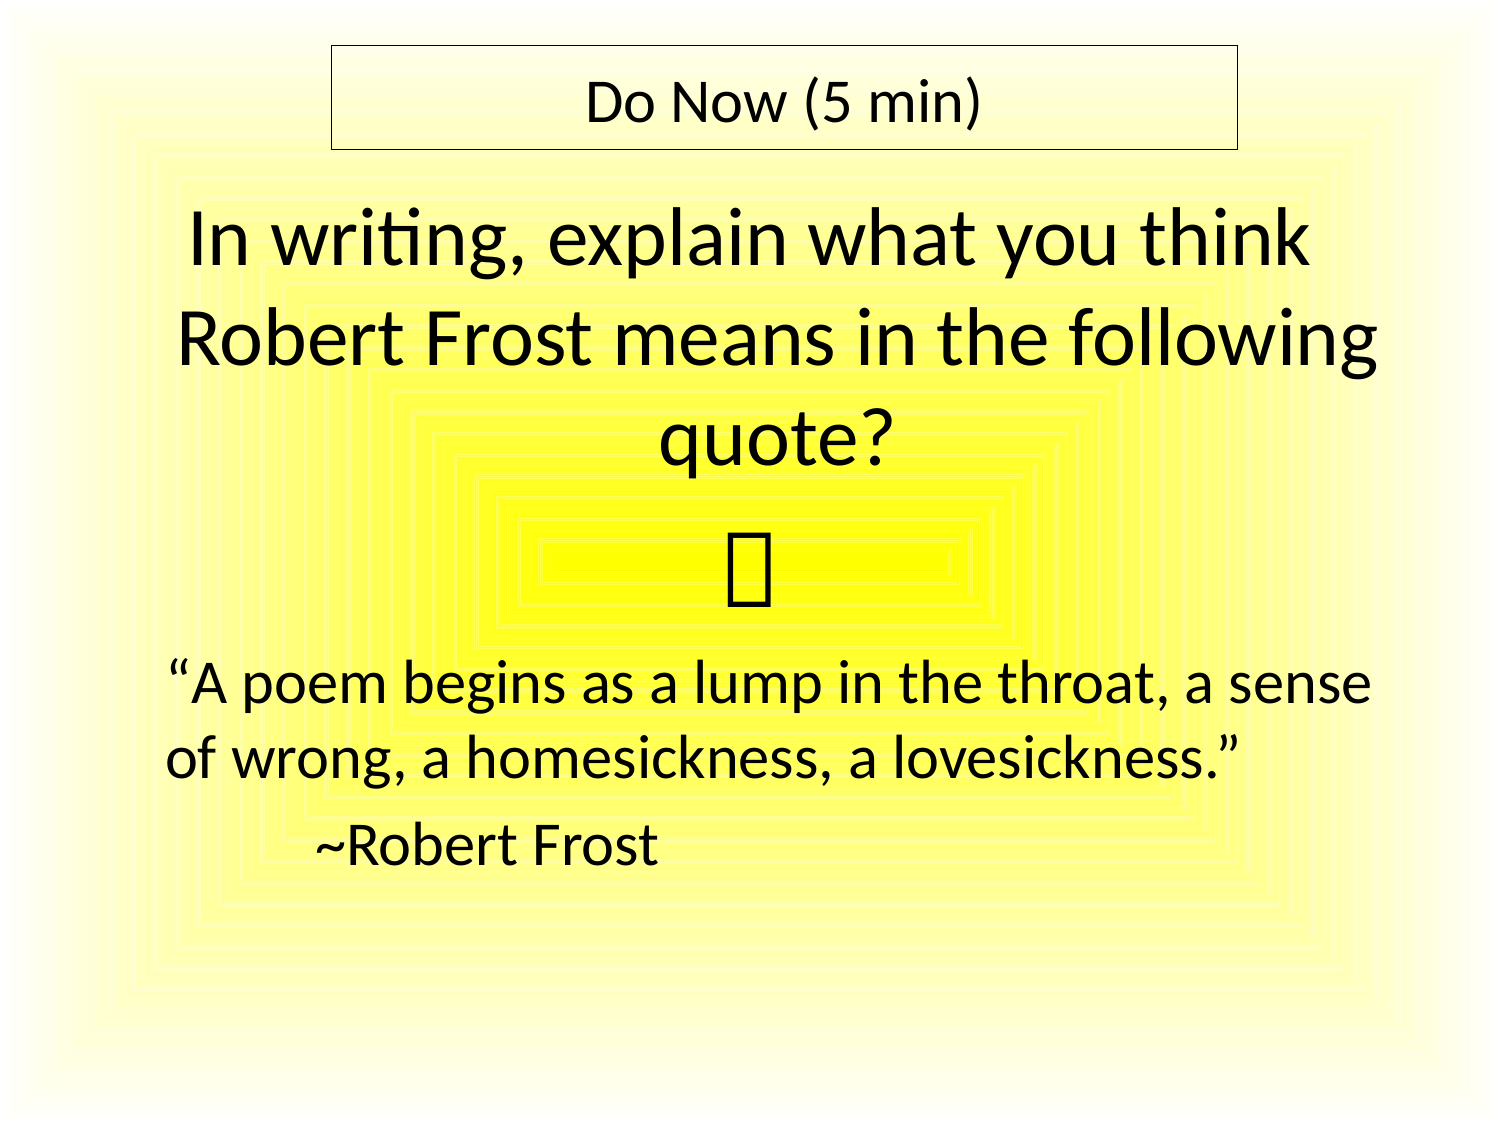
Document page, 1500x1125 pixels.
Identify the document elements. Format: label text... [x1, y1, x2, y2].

text_box Do Now (5 min) [331, 45, 1238, 150]
list In writing, explain what you think Robert Frost means in the following quote?  “A poem begins as a lump in the throat, a sense of wrong, a homesickness, a lovesickness.” ~Robert Frost [93, 174, 1407, 988]
